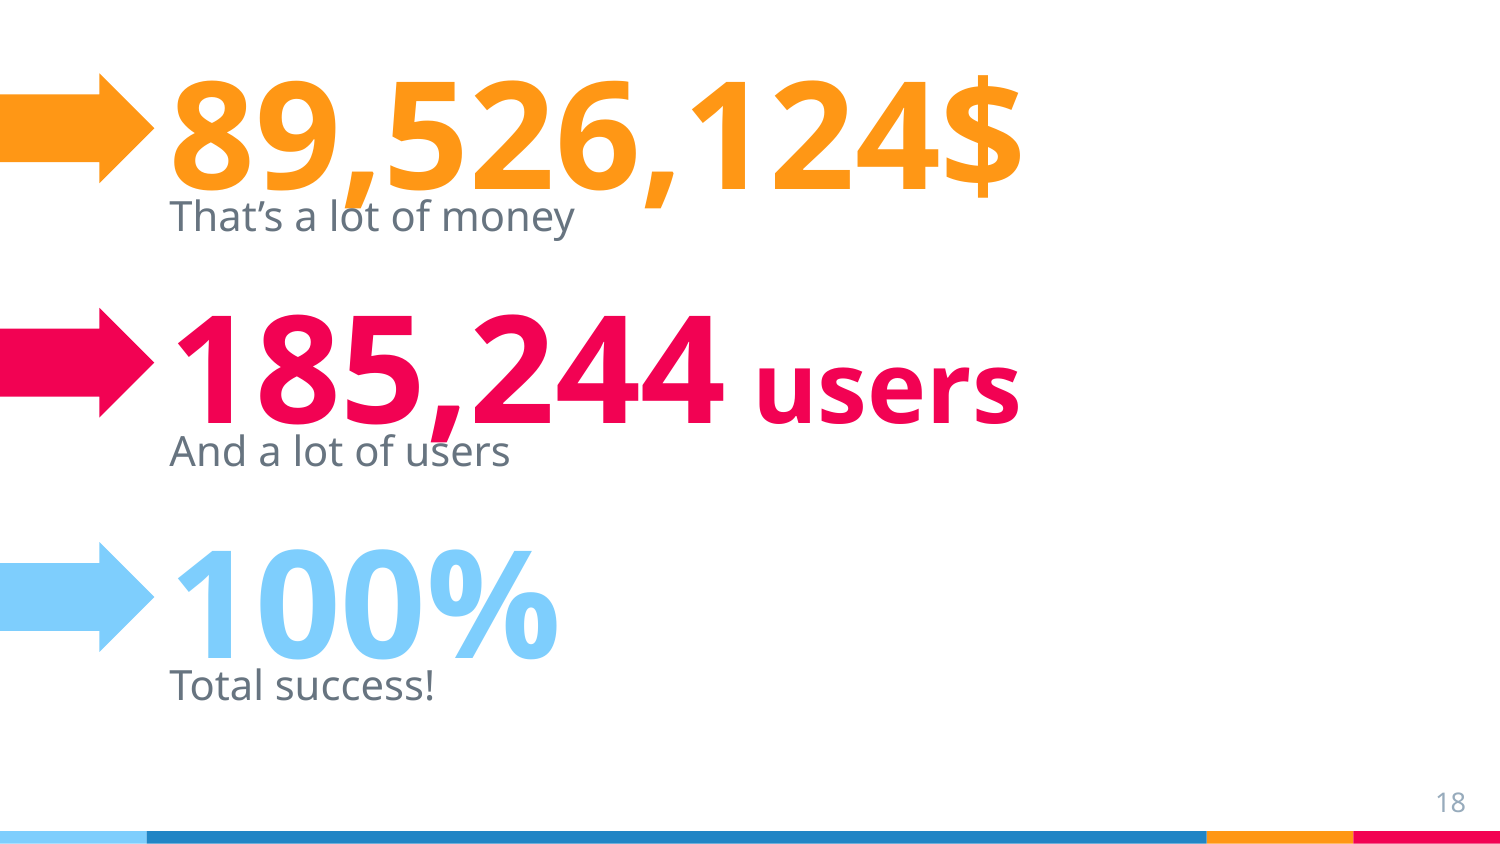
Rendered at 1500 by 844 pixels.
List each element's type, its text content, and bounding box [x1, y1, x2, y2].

subtitle That’s a lot of money [154, 175, 1388, 252]
subtitle And a lot of users [154, 409, 1388, 486]
slide_number 18 [1391, 770, 1482, 822]
title 100% [154, 556, 1388, 643]
text_box [0, 542, 155, 652]
title 89,526,124$ [154, 87, 1388, 175]
subtitle Total success! [154, 643, 1388, 720]
text_box [0, 73, 155, 184]
title 185,244 users [154, 321, 1388, 409]
text_box [0, 307, 155, 418]
